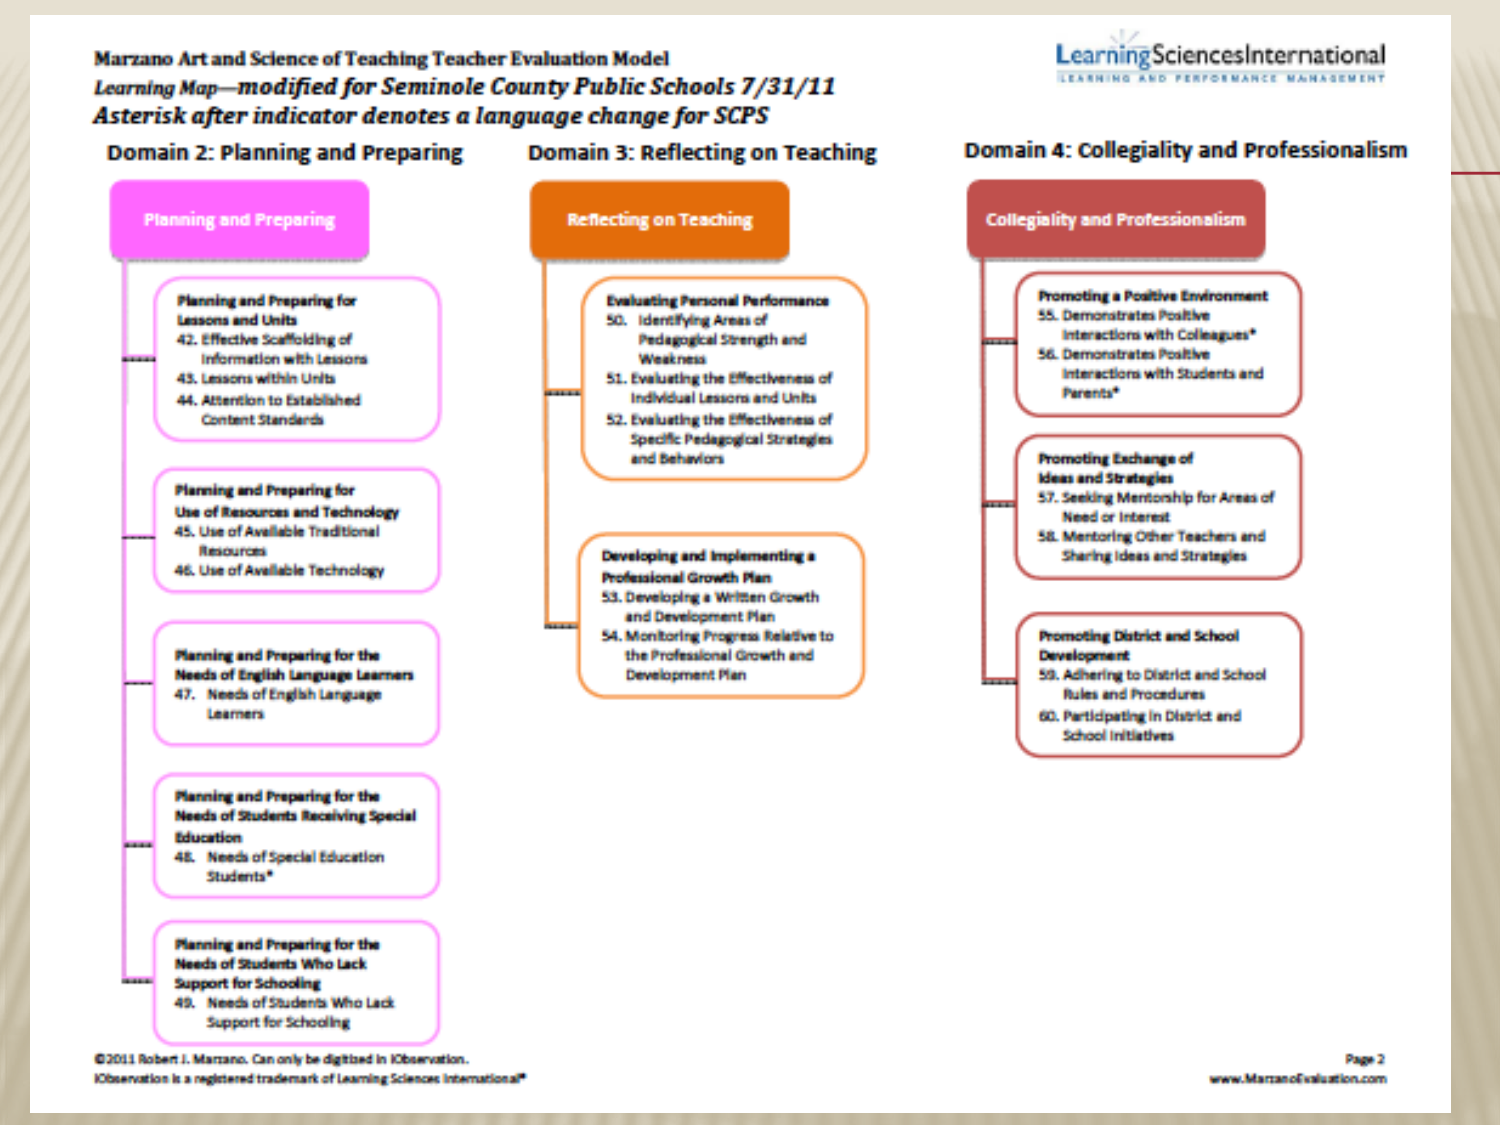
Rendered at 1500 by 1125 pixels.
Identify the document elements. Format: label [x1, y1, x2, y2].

list [0, 14, 1500, 1113]
